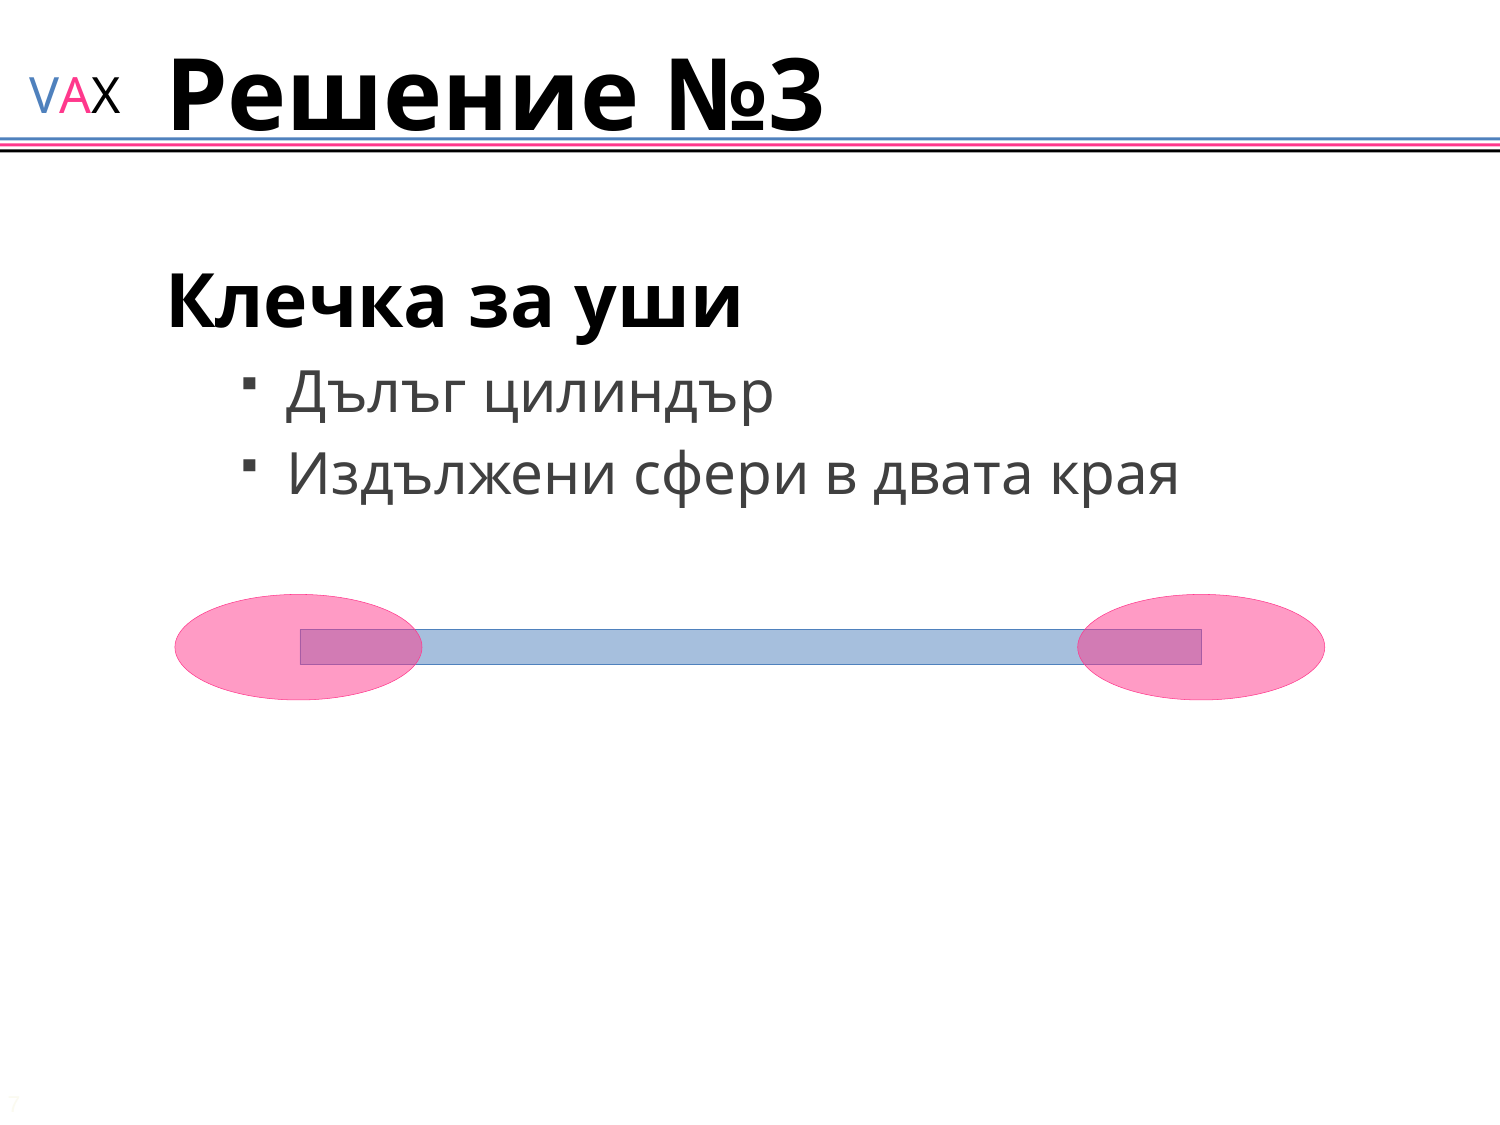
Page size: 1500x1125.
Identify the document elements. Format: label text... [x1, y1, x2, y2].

title Решение №3 [0, 37, 1500, 144]
text_box [417, 627, 1083, 667]
list Клечка за уши Дълъг цилиндър Издължени сфери в двата края [150, 200, 1488, 1113]
text_box [172, 592, 425, 703]
text_box [1075, 592, 1327, 703]
